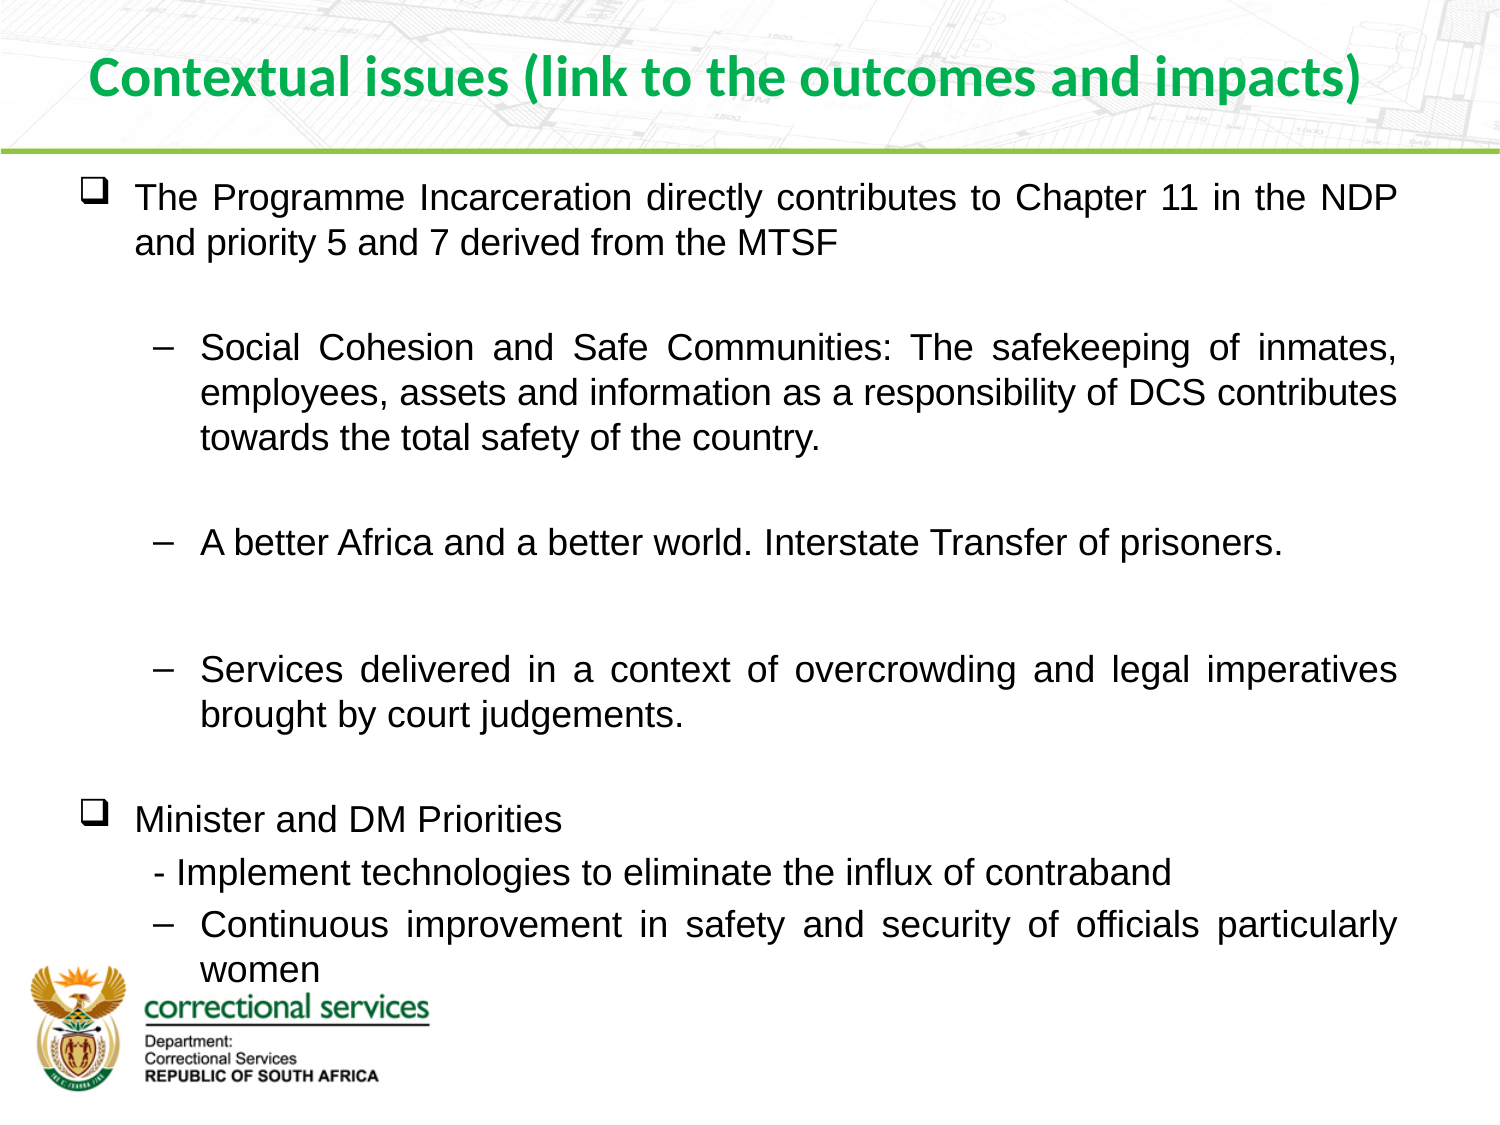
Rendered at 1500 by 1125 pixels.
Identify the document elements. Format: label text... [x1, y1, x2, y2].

text_box Contextual issues (link to the outcomes and impacts) [74, 30, 1425, 116]
picture [0, 0, 1500, 154]
picture [0, 936, 481, 1125]
list The Programme Incarceration directly contributes to Chapter 11 in the NDP and priority 5 and 7 derived from the MTSF Social Cohesion and Safe Communities: The safekeeping of inmates, employees, assets and information as a responsibility of DCS contributes towards the total safety of the country. A better Africa and a better world. Interstate Transfer of prisoners. Services delivered in a context of overcrowding and legal imperatives brought by court judgements. Minister and DM Priorities - Implement technologies to eliminate the influx of contraband Continuous improvement in safety and security of officials particularly women [63, 165, 1414, 981]
